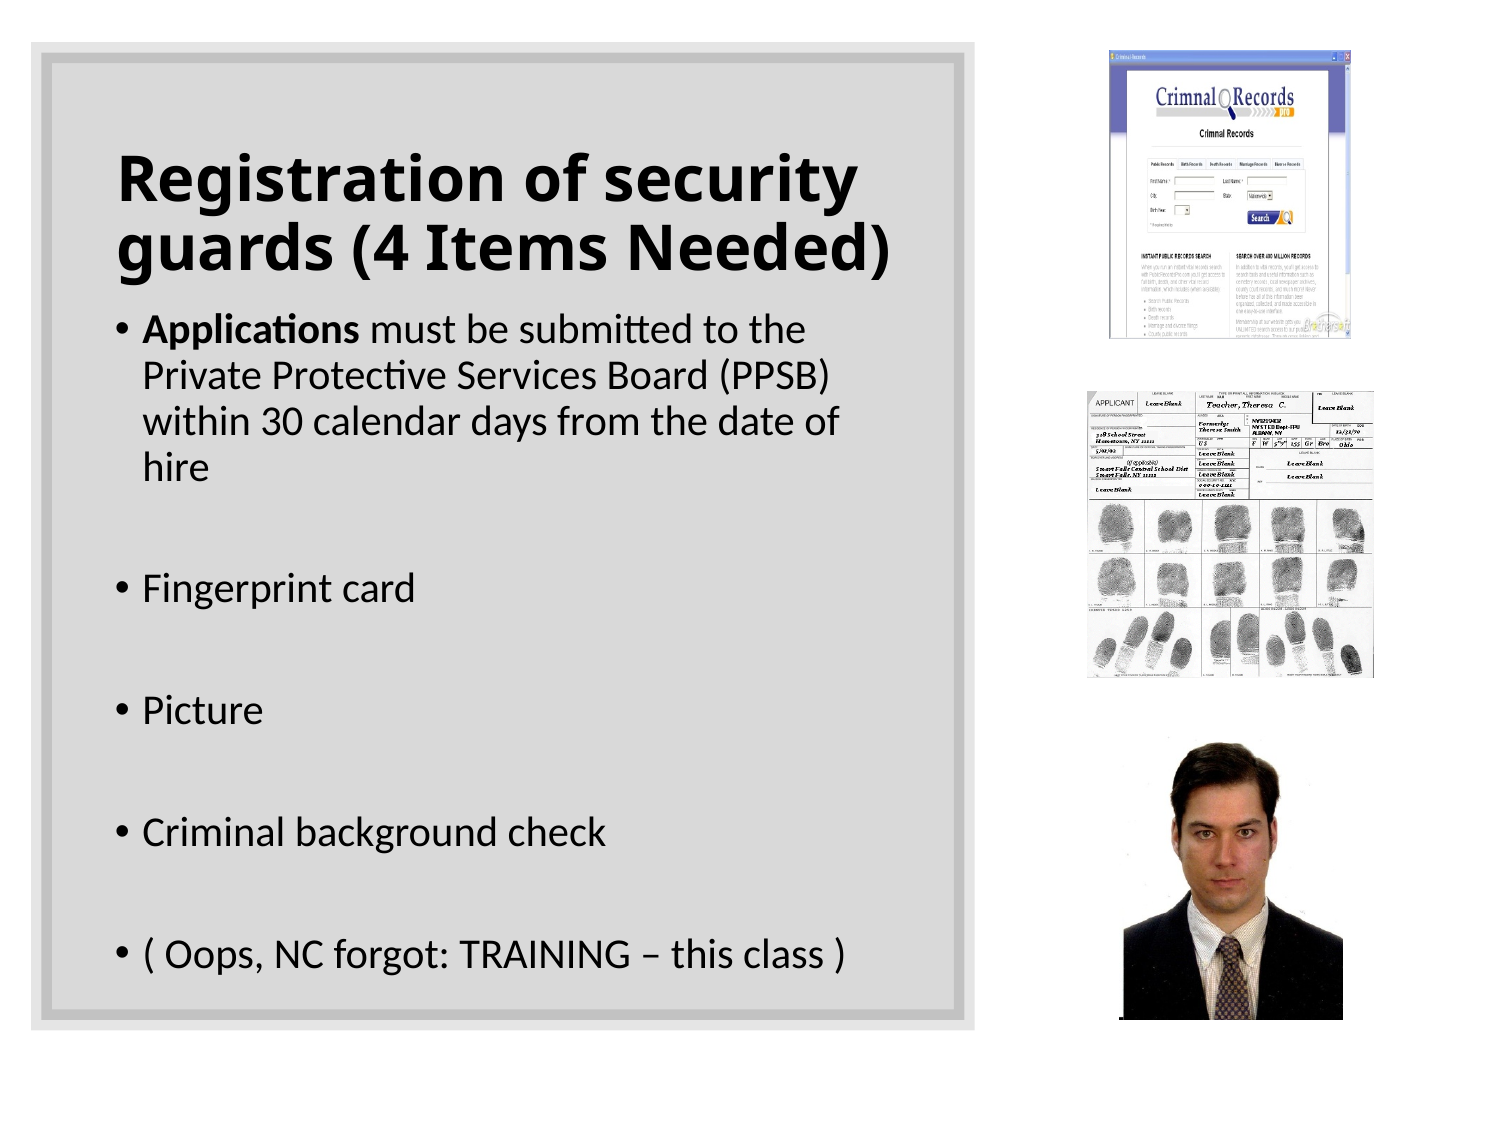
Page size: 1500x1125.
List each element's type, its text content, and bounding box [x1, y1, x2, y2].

picture [1109, 50, 1351, 339]
picture [1119, 730, 1343, 1020]
text_box [40, 52, 965, 1021]
list Applications must be submitted to the Private Protective Services Board (PPSB) within 30 calendar days from the date of hire Fingerprint card Picture Criminal background check ( Oops, NC forgot: TRAINING – this class ) [99, 299, 928, 988]
title Registration of security guards (4 Items Needed) [101, 105, 927, 299]
picture [1087, 391, 1374, 678]
